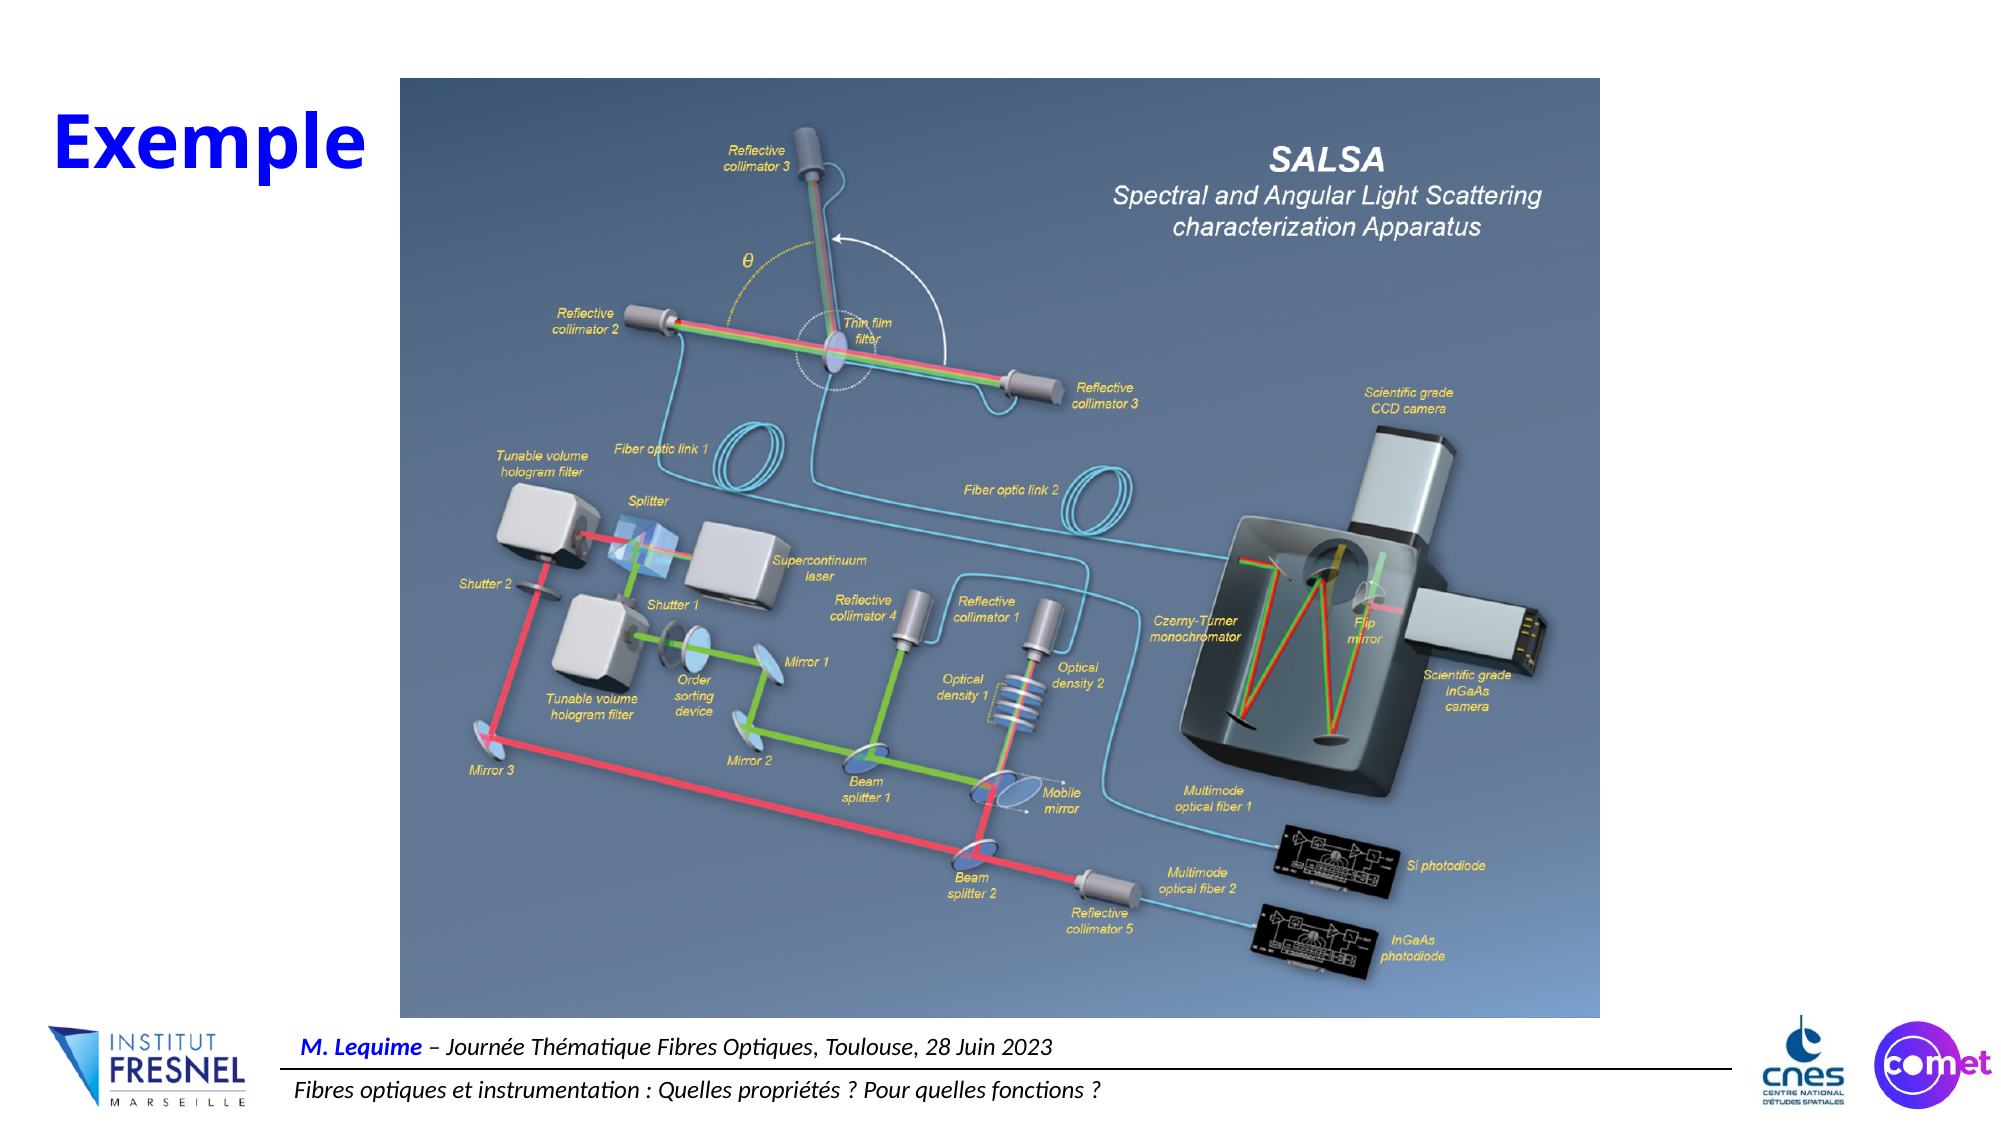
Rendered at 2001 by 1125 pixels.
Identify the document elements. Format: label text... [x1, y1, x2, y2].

title Exemple [19, 45, 401, 233]
picture [400, 77, 1600, 1018]
picture [43, 1021, 250, 1111]
picture [1744, 1009, 1857, 1122]
picture [1873, 1020, 1993, 1110]
